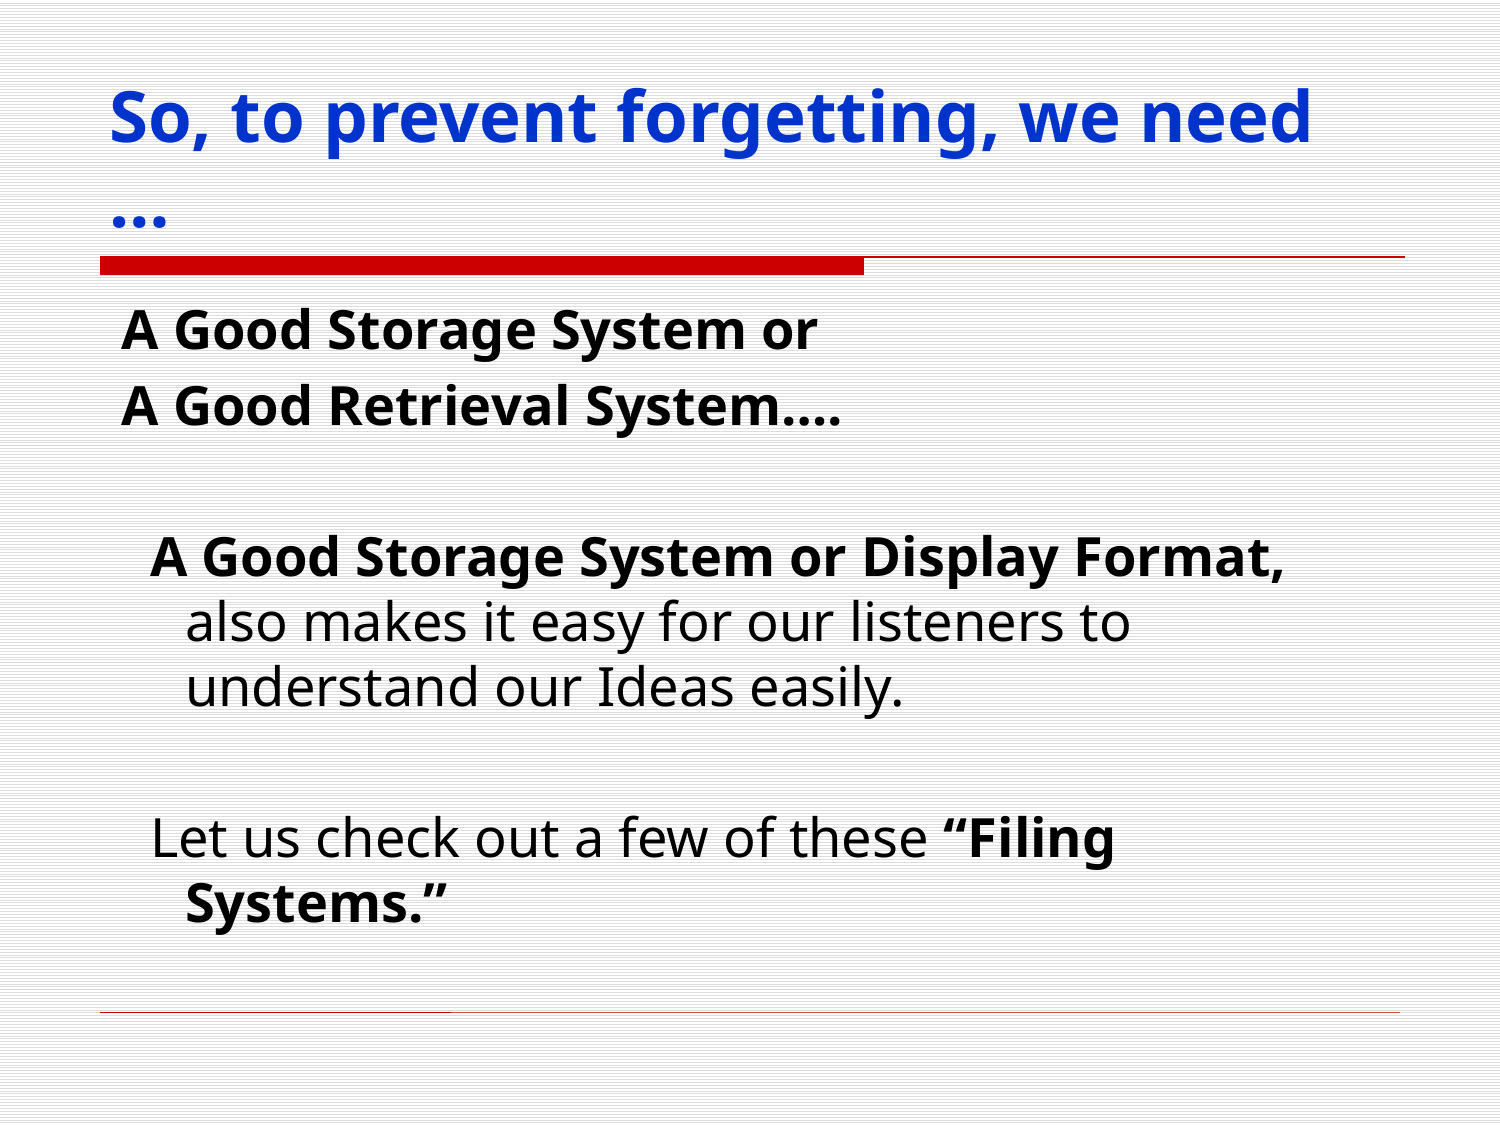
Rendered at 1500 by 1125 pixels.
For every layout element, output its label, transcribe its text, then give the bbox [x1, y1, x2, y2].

list A Good Storage System or A Good Retrieval System…. A Good Storage System or Display Format, also makes it easy for our listeners to understand our Ideas easily. Let us check out a few of these “Filing Systems.” [92, 287, 1406, 988]
title So, to prevent forgetting, we need … [93, 49, 1407, 250]
